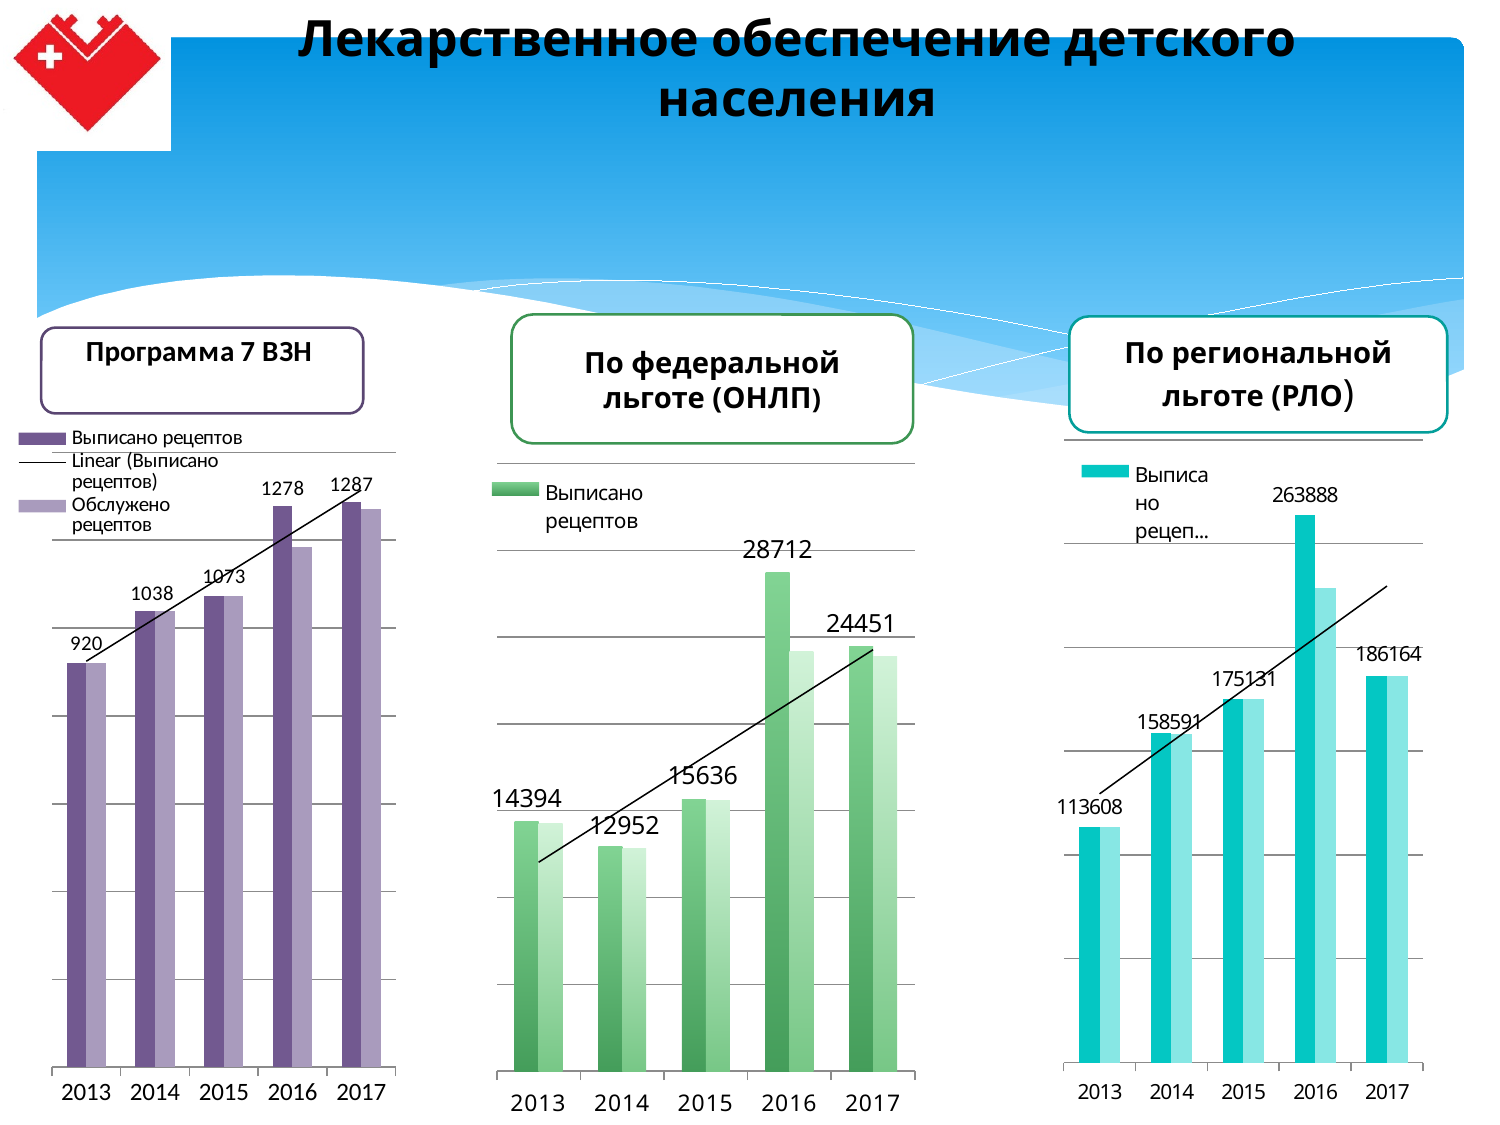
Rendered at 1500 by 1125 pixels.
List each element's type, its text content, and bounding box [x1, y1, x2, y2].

text_box По федеральной льготе (ОНЛП) [510, 313, 915, 442]
chart [1, 326, 975, 1125]
title Лекарственное обеспечение детского населения [177, 31, 1425, 103]
picture [3, 0, 171, 151]
chart [985, 420, 1448, 1107]
text_box По региональной льготе (РЛО) [1068, 315, 1449, 420]
